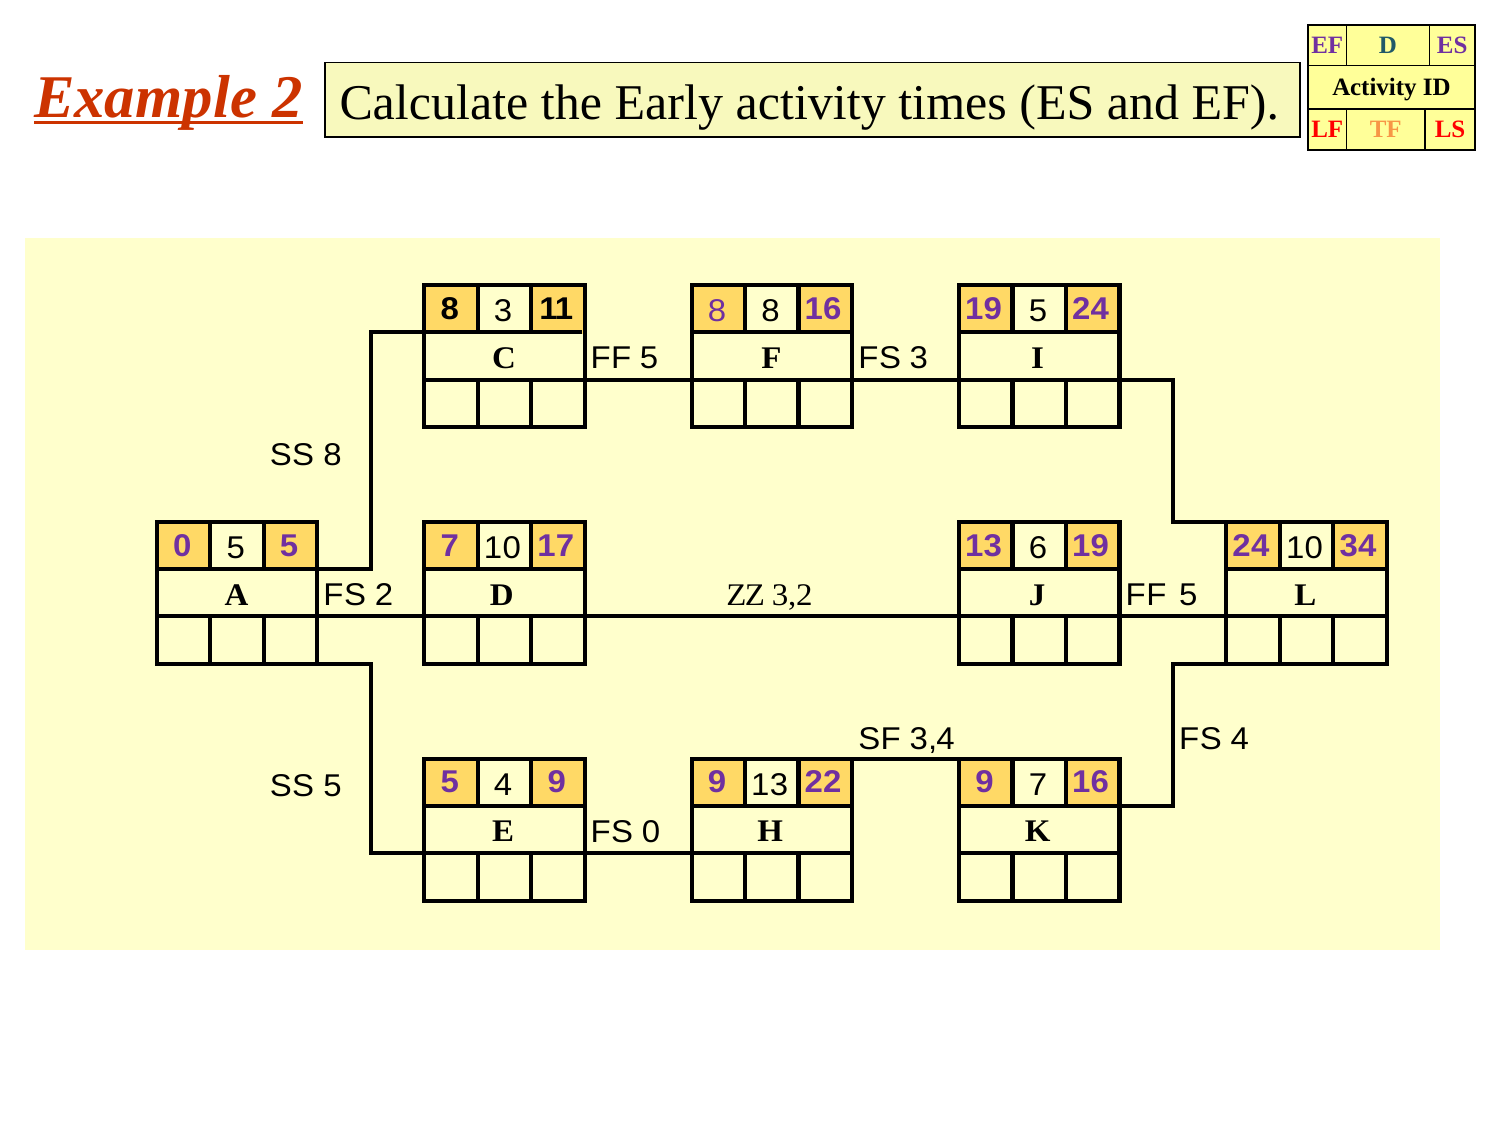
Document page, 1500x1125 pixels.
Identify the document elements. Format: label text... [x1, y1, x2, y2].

table_header D [1347, 26, 1429, 65]
table_cell LF [1309, 110, 1346, 149]
table_cell Activity ID [1309, 66, 1474, 108]
table_cell LS [1426, 110, 1474, 149]
table_header ES [1430, 26, 1474, 65]
text_box Calculate the Early activity times (ES and EF). [324, 62, 1300, 138]
table_cell TF [1347, 110, 1424, 149]
table_header EF [1309, 26, 1346, 65]
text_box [24, 237, 1441, 951]
title Example 2 [12, 40, 325, 146]
